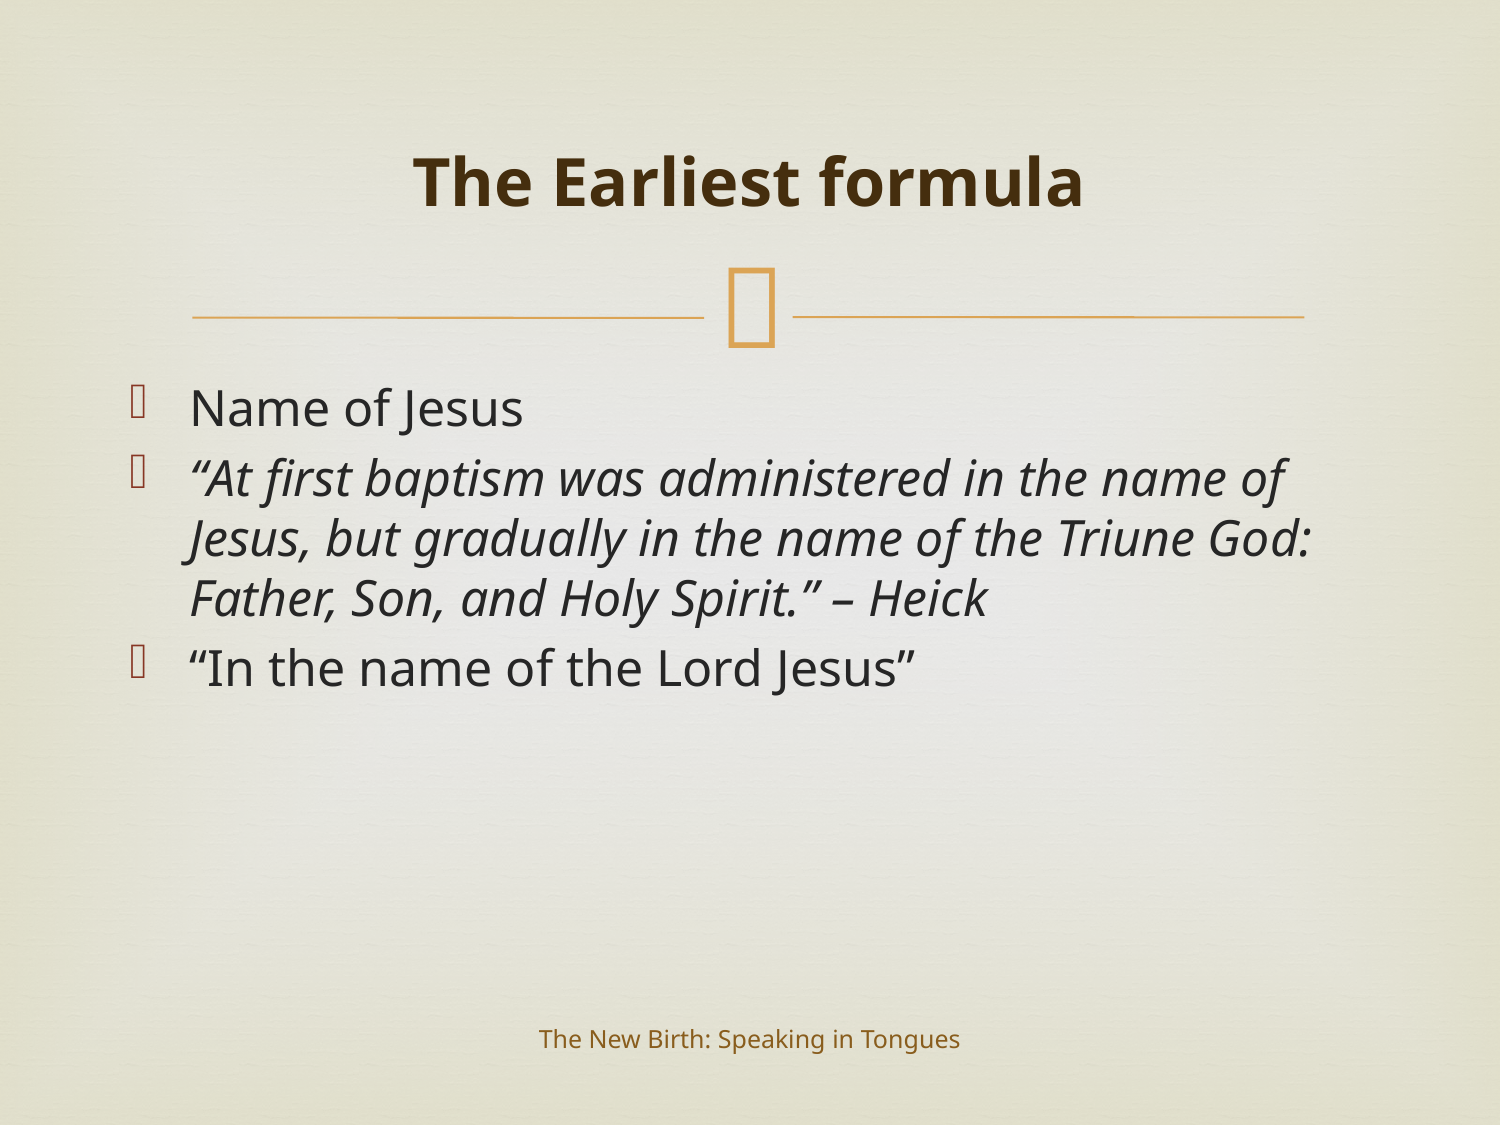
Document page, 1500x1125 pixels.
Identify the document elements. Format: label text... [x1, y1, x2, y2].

list Name of Jesus “At first baptism was administered in the name of Jesus, but gradually in the name of the Triune God: Father, Son, and Holy Spirit.” – Heick “In the name of the Lord Jesus” [114, 368, 1386, 1005]
title The Earliest formula [112, 93, 1386, 267]
footer The New Birth: Speaking in Tongues [512, 1010, 988, 1071]
